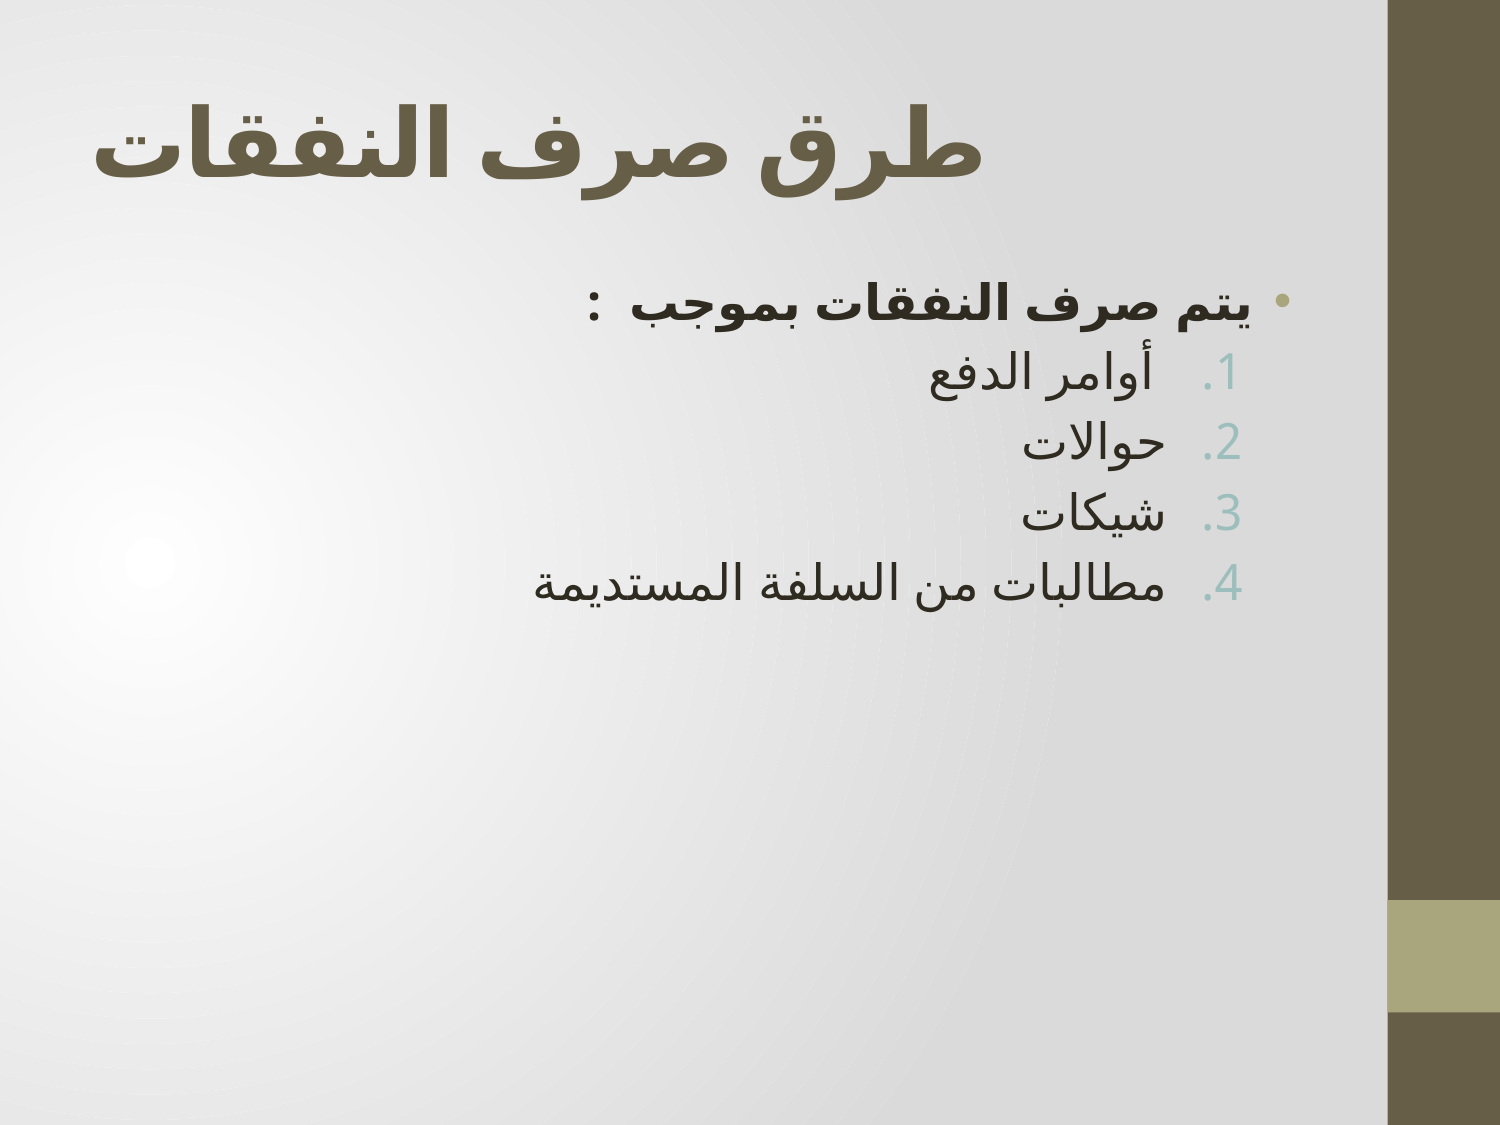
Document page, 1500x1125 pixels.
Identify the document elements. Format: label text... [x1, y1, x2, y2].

title طرق صرف النفقات [75, 45, 1325, 233]
list يتم صرف النفقات بموجب : أوامر الدفع حوالات شيكات مطالبات من السلفة المستديمة [75, 262, 1325, 1050]
